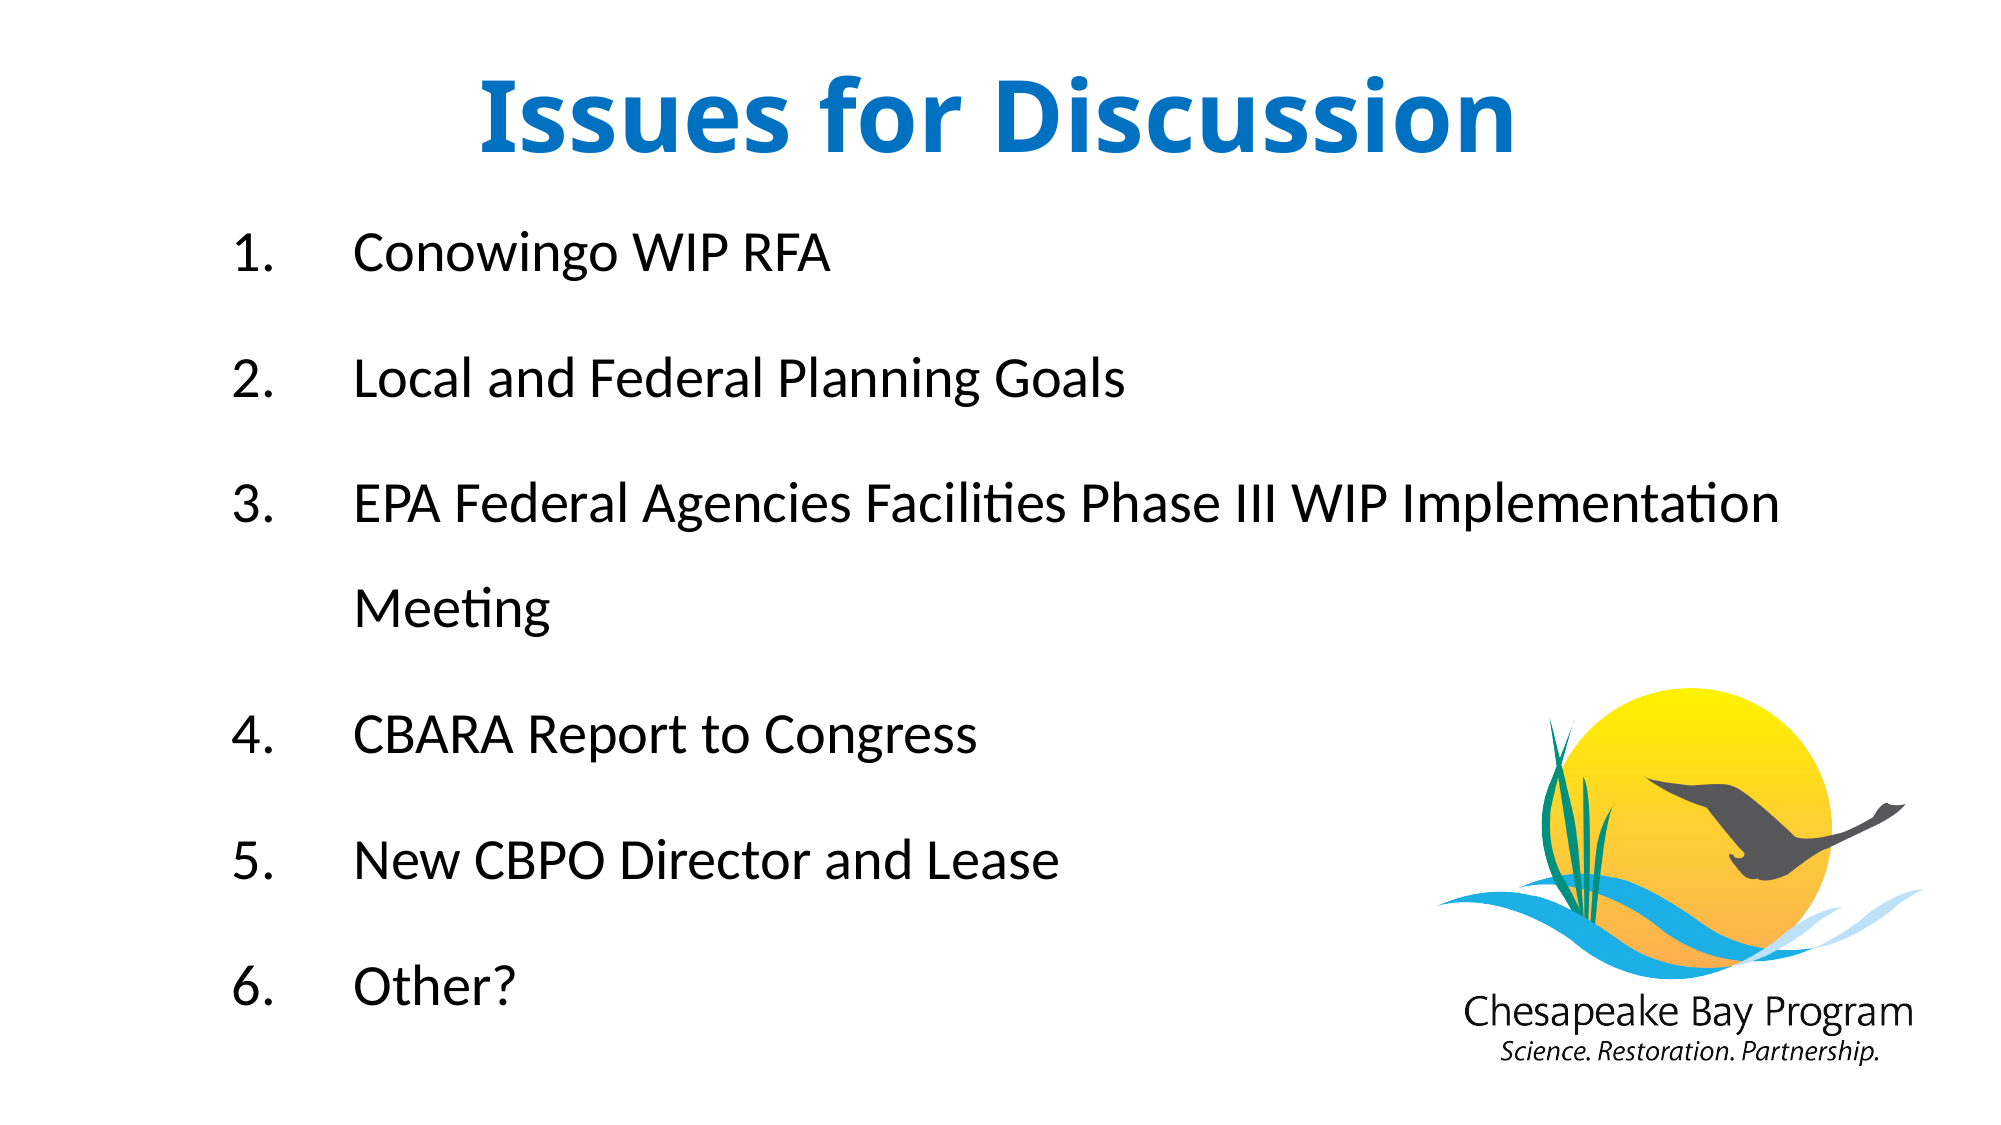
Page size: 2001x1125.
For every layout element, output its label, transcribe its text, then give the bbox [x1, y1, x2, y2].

title Issues for Discussion [137, 11, 1863, 230]
list Conowingo WIP RFA Local and Federal Planning Goals EPA Federal Agencies Facilities Phase III WIP Implementation Meeting CBARA Report to Congress New CBPO Director and Lease Other? [216, 170, 1817, 842]
picture [1436, 685, 1923, 1067]
